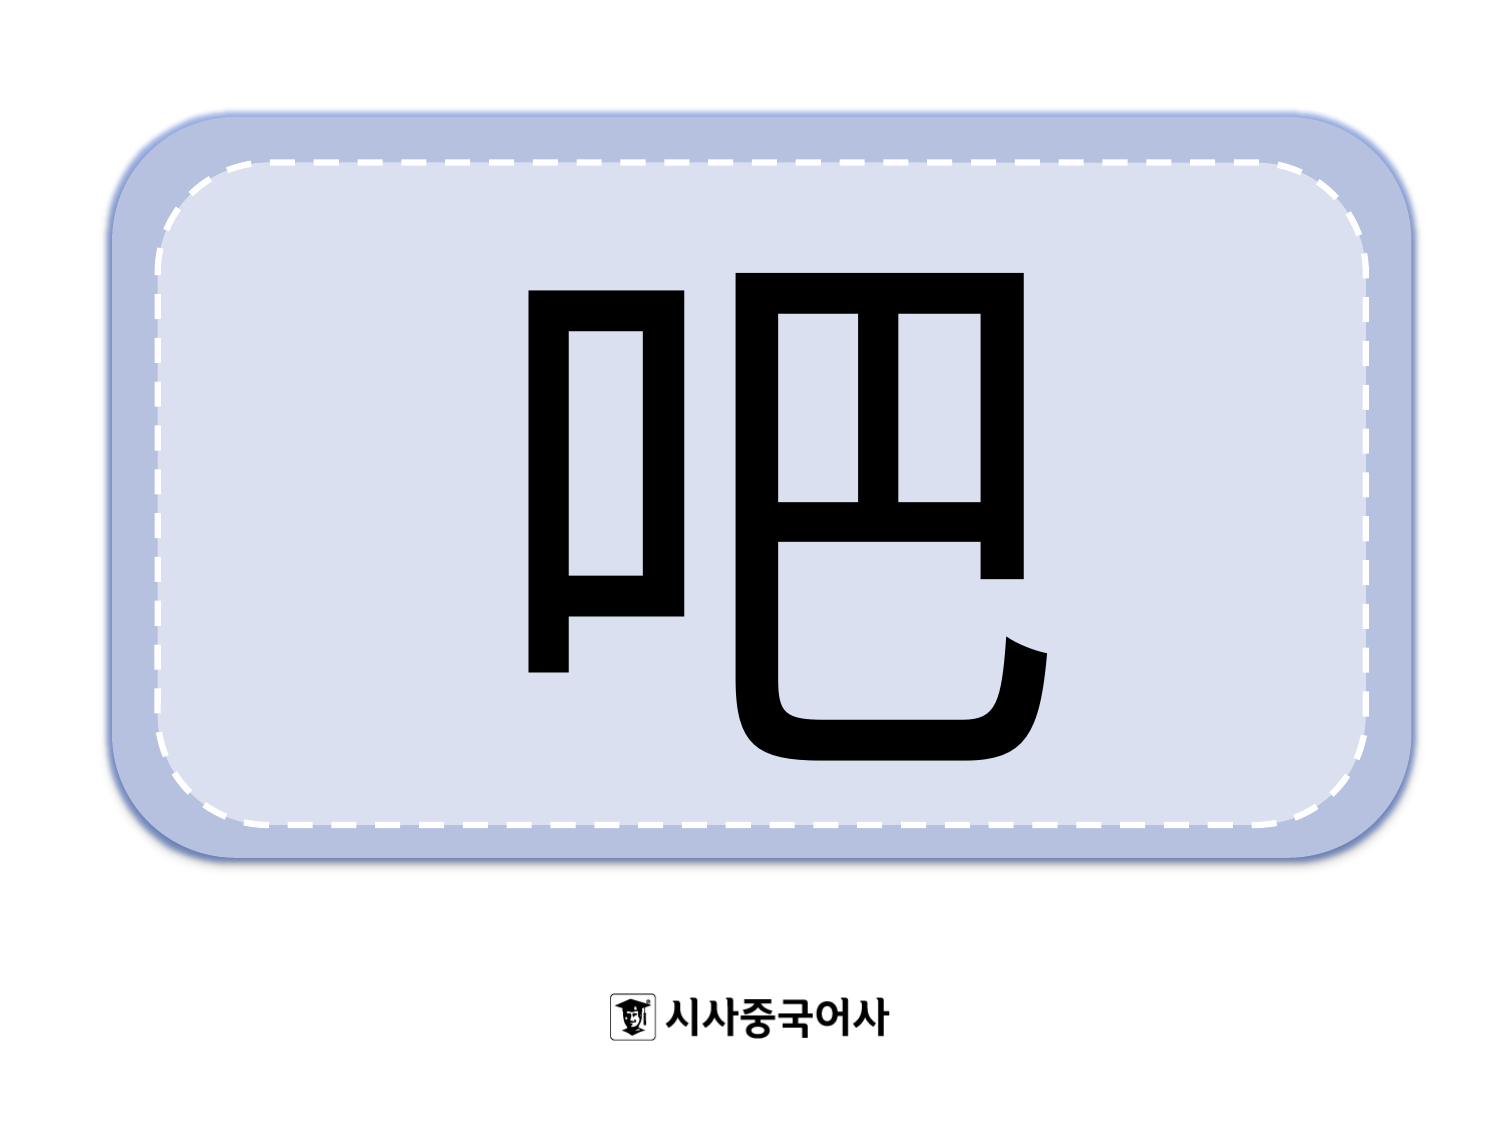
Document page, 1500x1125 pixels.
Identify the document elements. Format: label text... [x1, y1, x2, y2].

text_box 吧 [171, 160, 1380, 824]
picture [602, 987, 898, 1047]
